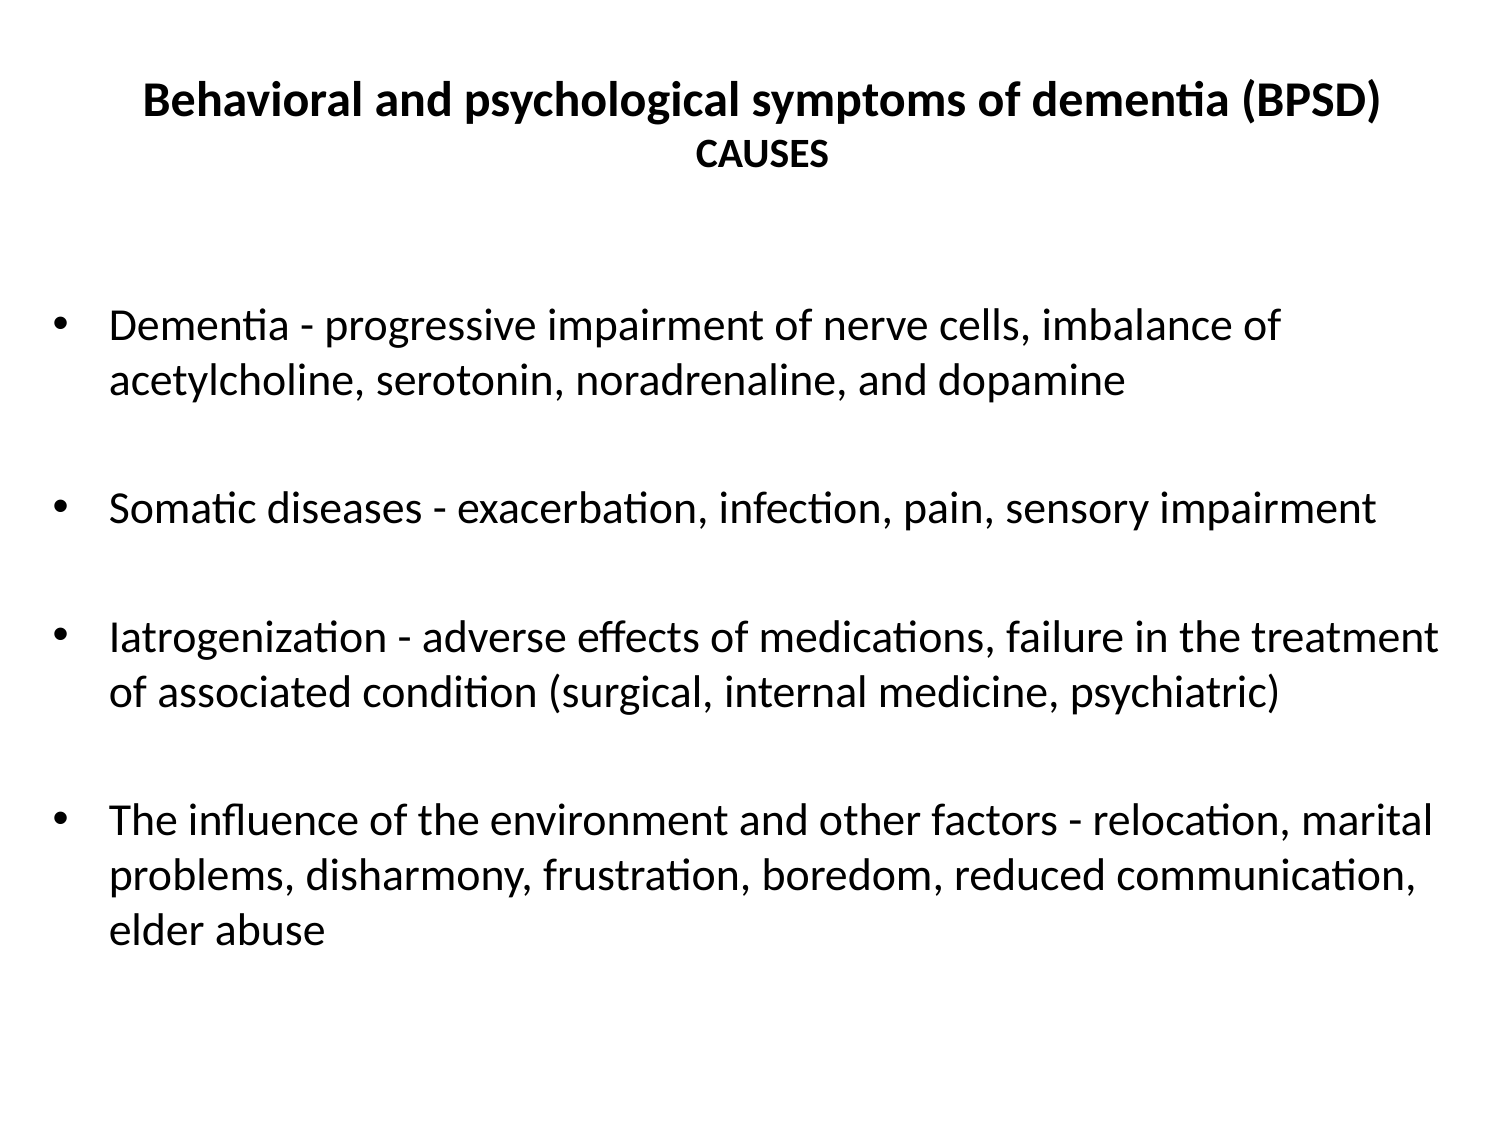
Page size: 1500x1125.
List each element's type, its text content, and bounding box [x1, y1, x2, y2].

list Dementia - progressive impairment of nerve cells, imbalance of acetylcholine, serotonin, noradrenaline, and dopamine Somatic diseases - exacerbation, infection, pain, sensory impairment Iatrogenization - adverse effects of medications, failure in the treatment of associated condition (surgical, internal medicine, psychiatric) The influence of the environment and other factors - relocation, marital problems, disharmony, frustration, boredom, reduced communication, elder abuse [37, 287, 1463, 1100]
title Behavioral and psychological symptoms of dementia (BPSD) CAUSES [99, 17, 1425, 225]
